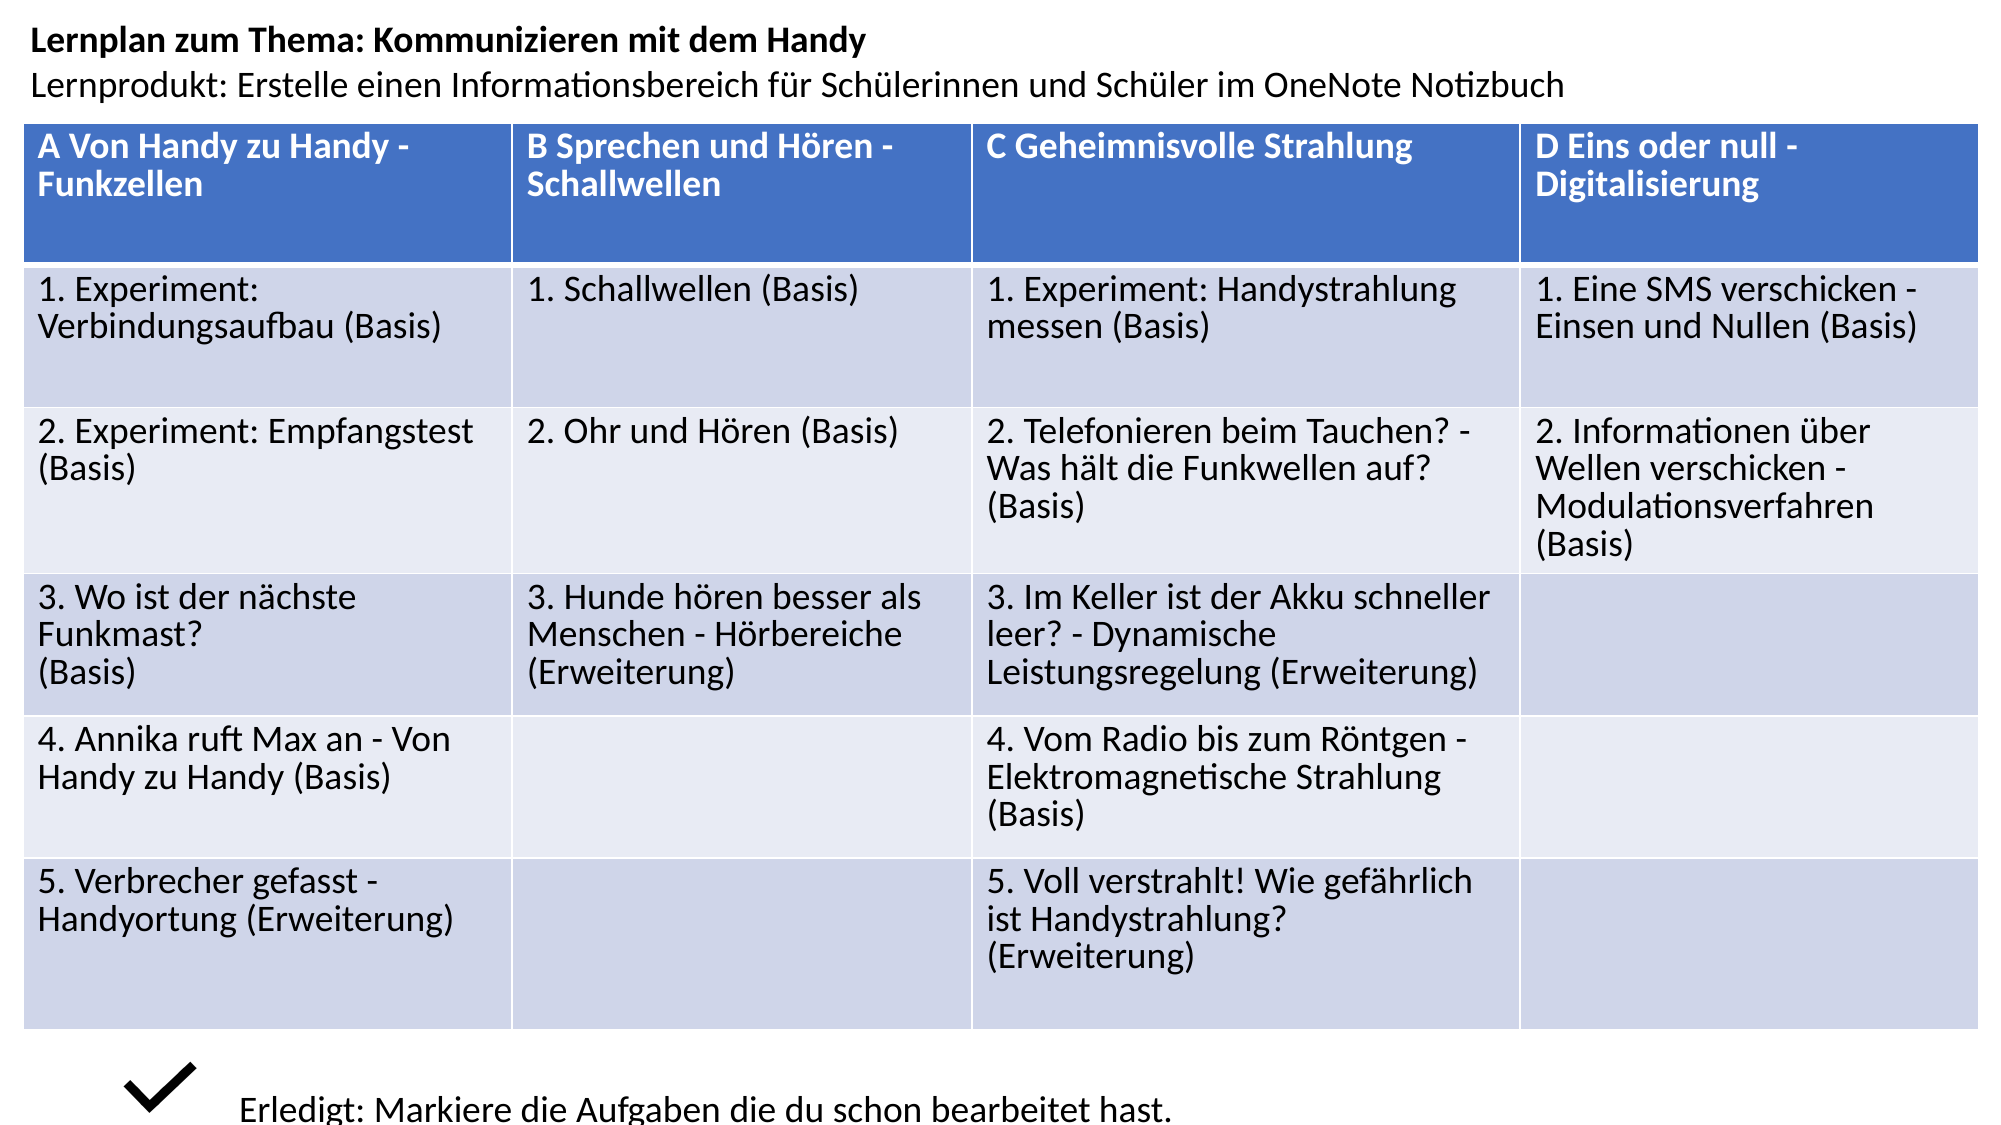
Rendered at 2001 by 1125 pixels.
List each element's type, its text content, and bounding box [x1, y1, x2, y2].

table_cell 1. Experiment: Verbindungsaufbau (Basis) [24, 268, 511, 407]
table_cell 5. Voll verstrahlt! Wie gefährlich ist Handystrahlung? (Erweiterung) [973, 859, 1519, 1029]
table_cell 3. Wo ist der nächste Funkmast? (Basis) [24, 574, 511, 715]
table_header B Sprechen und Hören - Schallwellen [513, 124, 971, 262]
table_header D Eins oder null - Digitalisierung [1521, 124, 1978, 262]
picture [122, 1049, 198, 1125]
table_cell 1. Eine SMS verschicken - Einsen und Nullen (Basis) [1521, 268, 1978, 407]
table_cell 5. Verbrecher gefasst - Handyortung (Erweiterung) [24, 859, 511, 1029]
table_cell 1. Schallwellen (Basis) [513, 268, 971, 407]
table_cell [1521, 574, 1978, 715]
table_cell [1521, 859, 1978, 1029]
table_cell [1521, 717, 1978, 857]
text_box Lernplan zum Thema: Kommunizieren mit dem Handy Lernprodukt: Erstelle einen Informationsbereich für Schülerinnen und Schüler im OneNote Notizbuch [15, 7, 1889, 113]
table_cell 1. Experiment: Handystrahlung messen (Basis) [973, 268, 1519, 407]
text_box Erledigt: Markiere die Aufgaben die du schon bearbeitet hast. [224, 1077, 1216, 1125]
table_cell 4. Annika ruft Max an - Von Handy zu Handy (Basis) [24, 717, 511, 857]
table_cell [513, 859, 971, 1029]
table_cell 2. Telefonieren beim Tauchen? -Was hält die Funkwellen auf? (Basis) [973, 408, 1519, 573]
table_cell 2. Informationen über Wellen verschicken - Modulationsverfahren (Basis) [1521, 408, 1978, 573]
table_header A Von Handy zu Handy - Funkzellen [24, 124, 511, 262]
table_cell 4. Vom Radio bis zum Röntgen - Elektromagnetische Strahlung (Basis) [973, 717, 1519, 857]
table_header C Geheimnisvolle Strahlung [973, 124, 1519, 262]
table_cell [513, 717, 971, 857]
table_cell 2. Ohr und Hören (Basis) [513, 408, 971, 573]
table_cell 2. Experiment: Empfangstest (Basis) [24, 408, 511, 573]
table_cell 3. Im Keller ist der Akku schneller leer? - Dynamische Leistungsregelung (Erweiterung) [973, 574, 1519, 715]
table_cell 3. Hunde hören besser als Menschen - Hörbereiche (Erweiterung) [513, 574, 971, 715]
